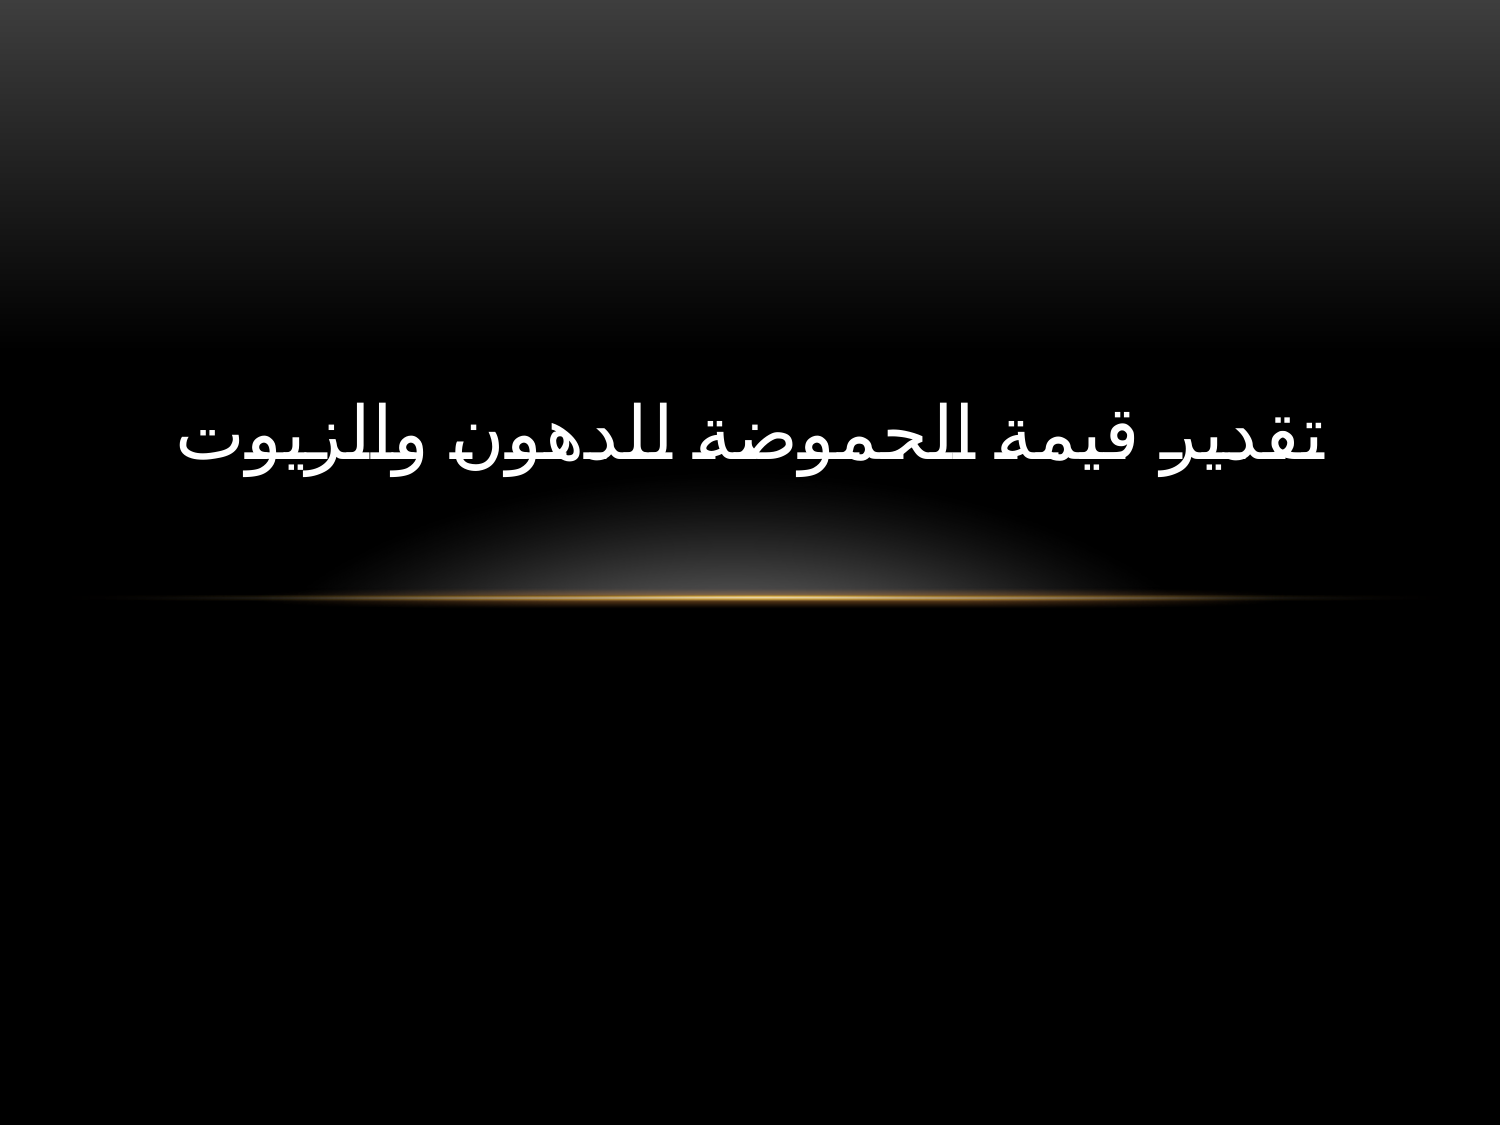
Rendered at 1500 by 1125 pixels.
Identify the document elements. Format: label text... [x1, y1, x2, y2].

picture [0, 0, 1500, 750]
title تقدير قيمة الحموضة للدهون والزيوت [112, 314, 1388, 571]
